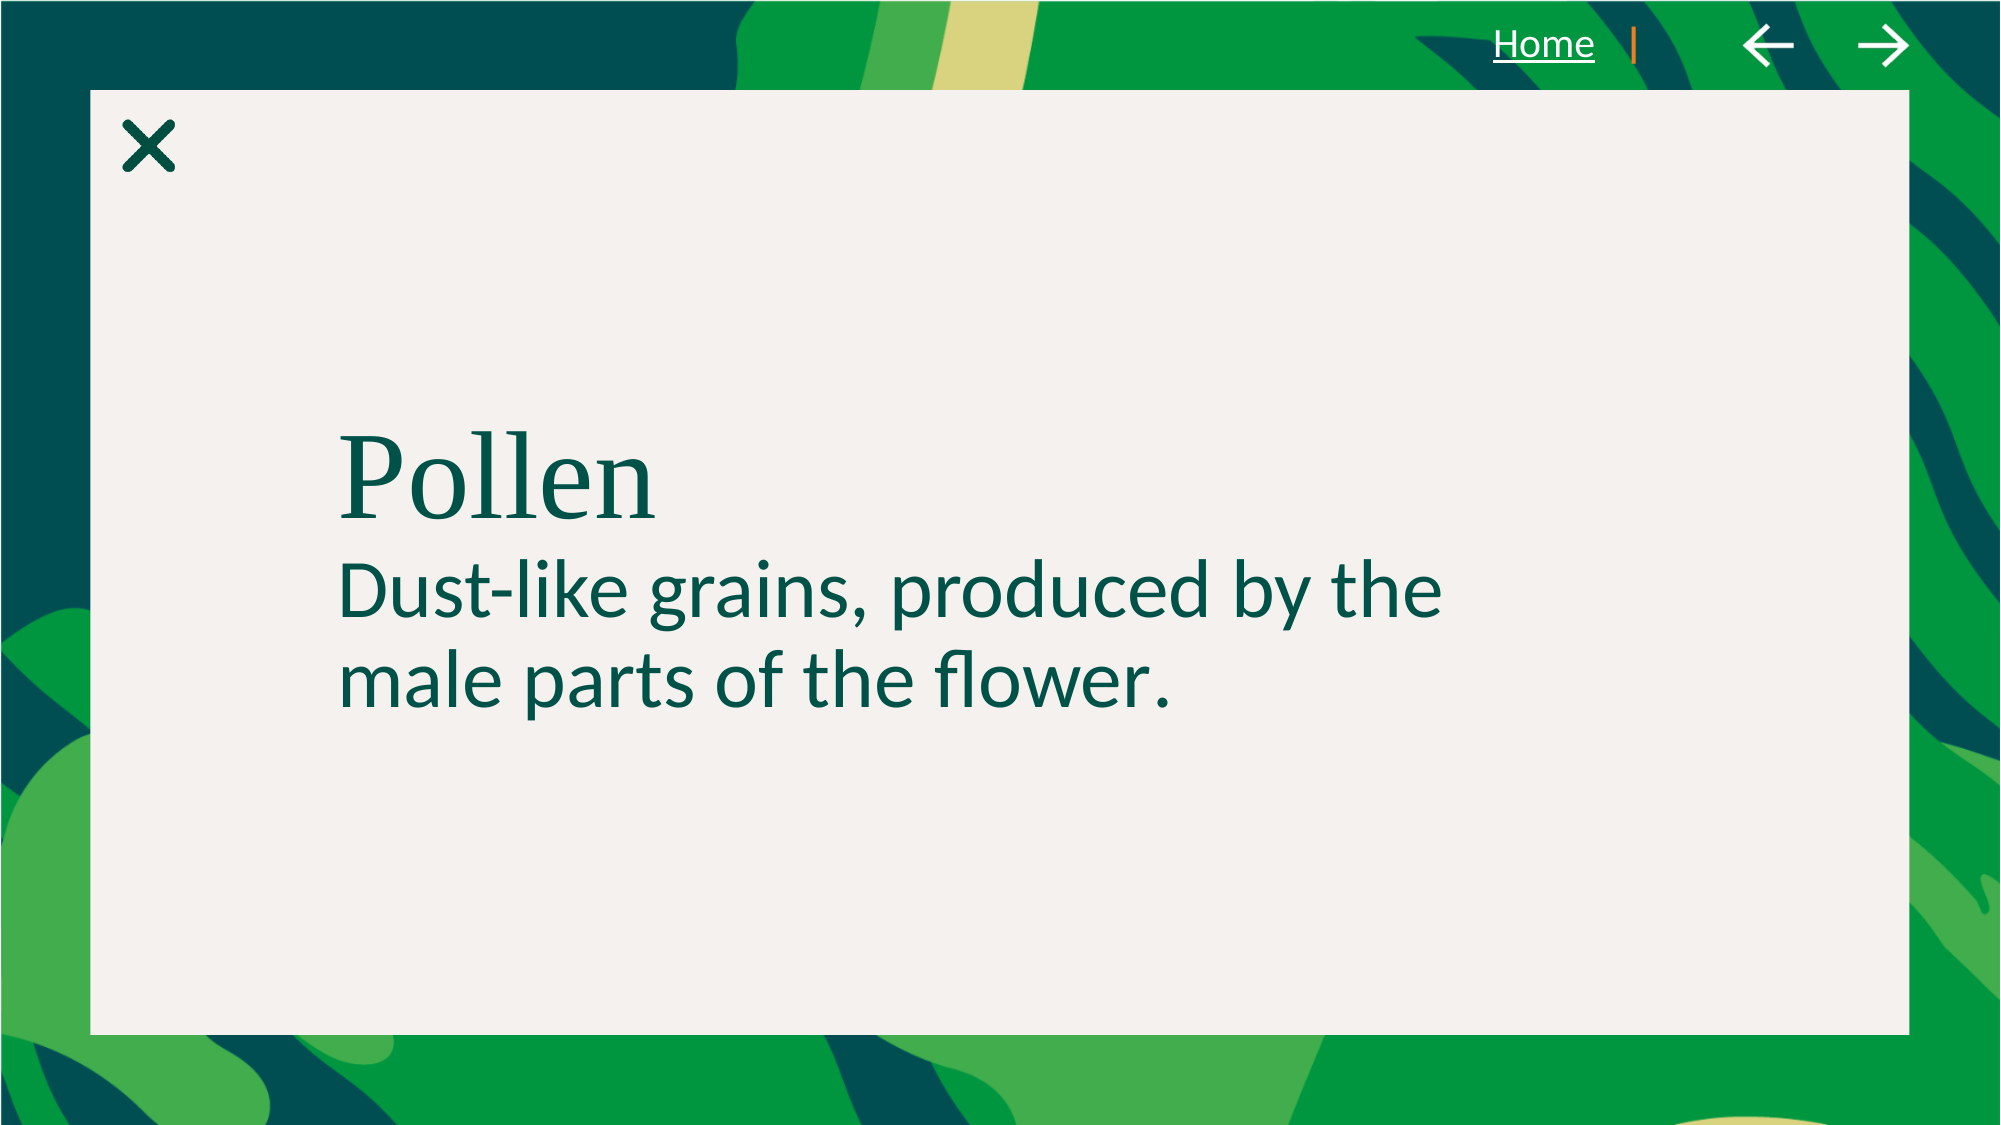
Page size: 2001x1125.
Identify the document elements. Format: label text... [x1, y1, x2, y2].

picture [3, 0, 2000, 1125]
title Pollen Dust-like grains, produced by the male parts of the flower. [322, 343, 437, 834]
text_box [1563, 89, 1911, 1036]
text_box Home | [1563, 25, 1682, 74]
text_box [89, 89, 437, 1036]
